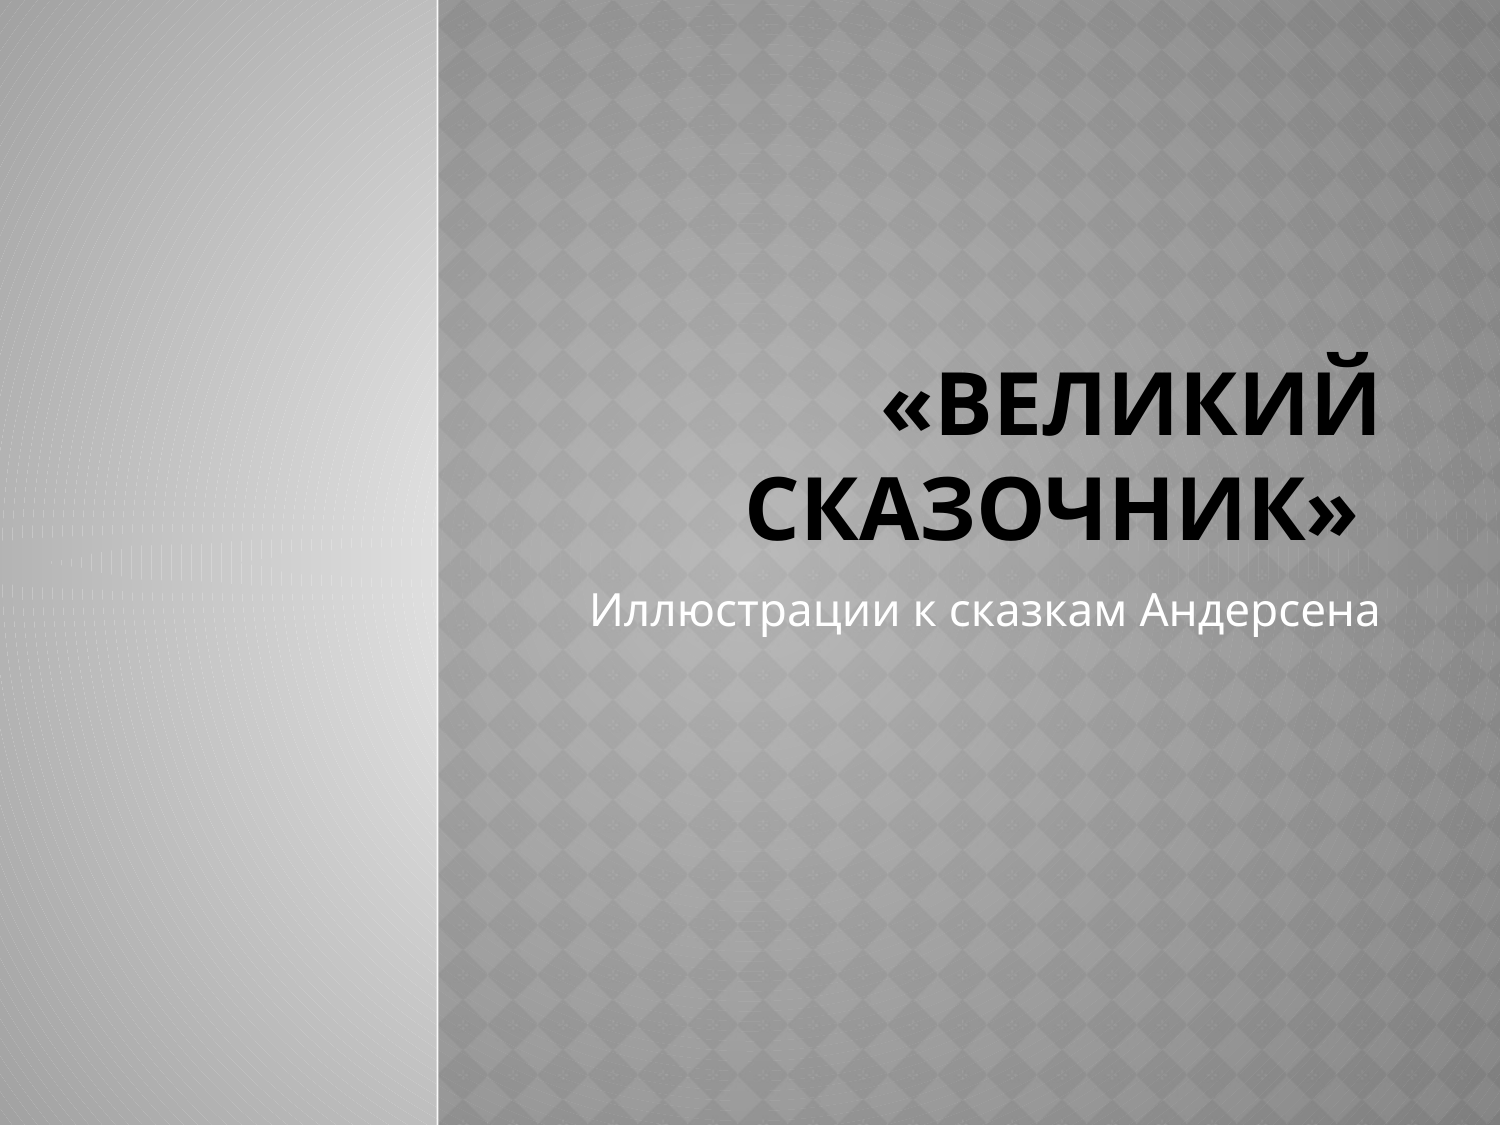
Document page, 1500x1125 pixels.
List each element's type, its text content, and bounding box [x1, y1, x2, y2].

subtitle Иллюстрации к сказкам Андерсена [550, 580, 1390, 762]
title «Великий сказочник» [552, 87, 1390, 558]
